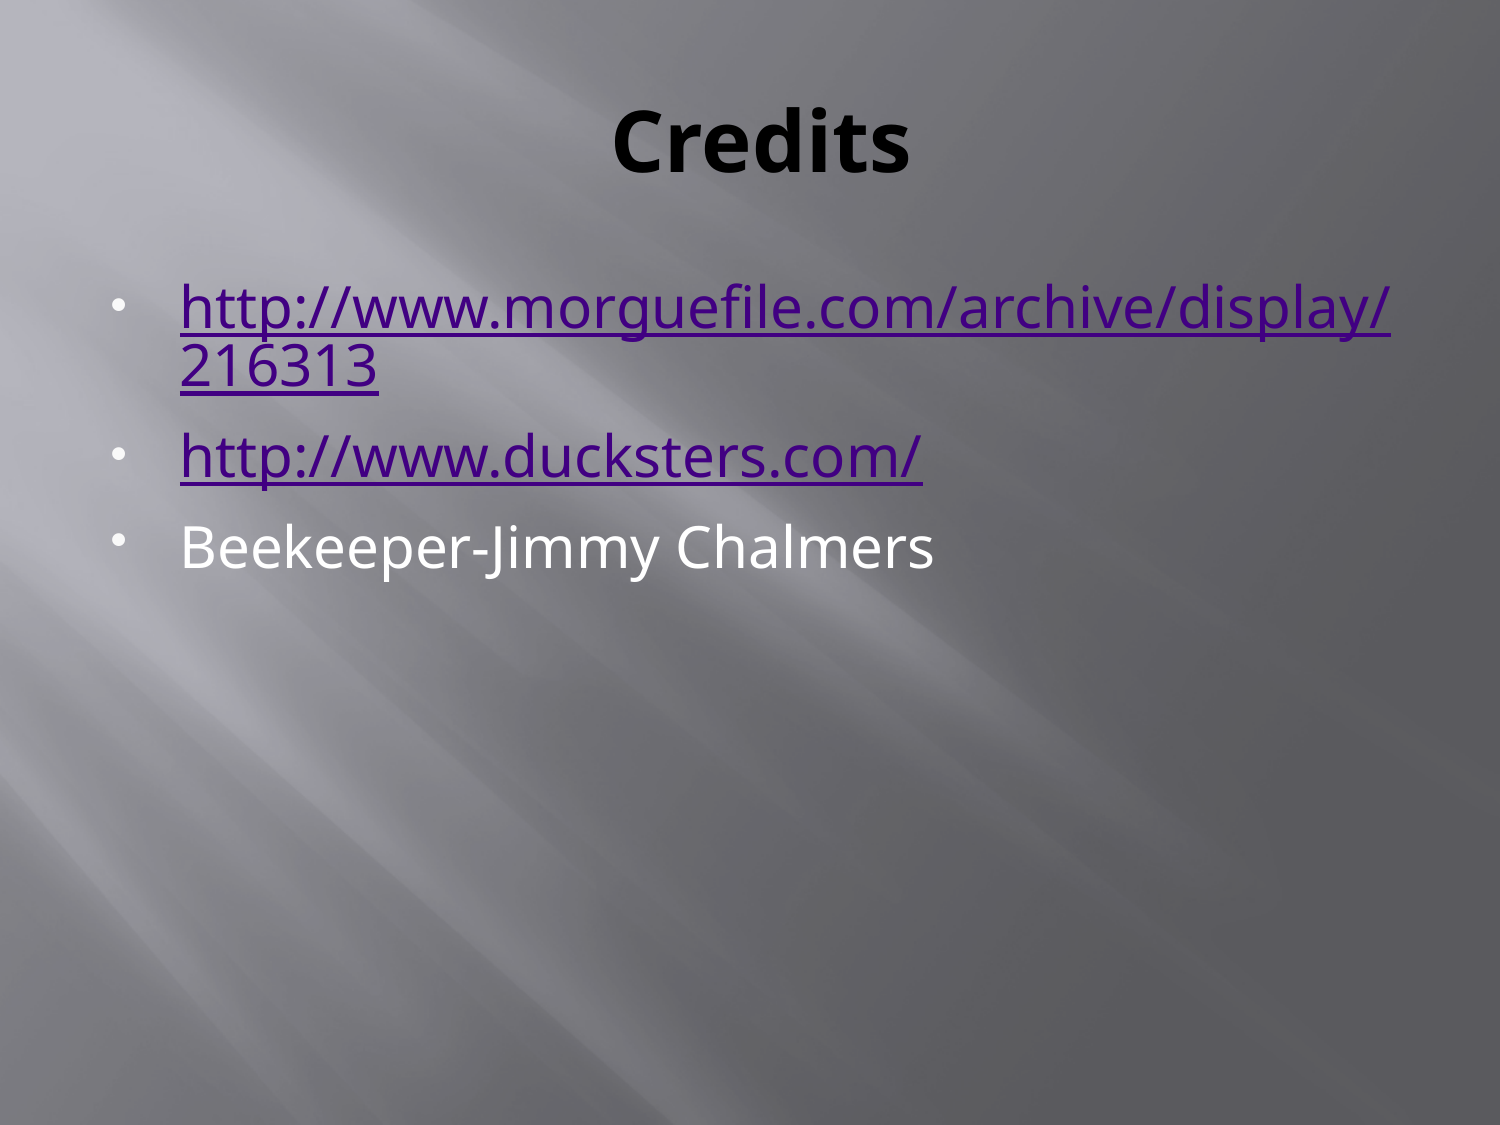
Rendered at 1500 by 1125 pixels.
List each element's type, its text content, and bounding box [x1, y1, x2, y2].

title Credits [75, 45, 1425, 233]
list http://www.morguefile.com/archive/display/216313 http://www.ducksters.com/ Beekeeper-Jimmy Chalmers [75, 262, 1425, 1035]
